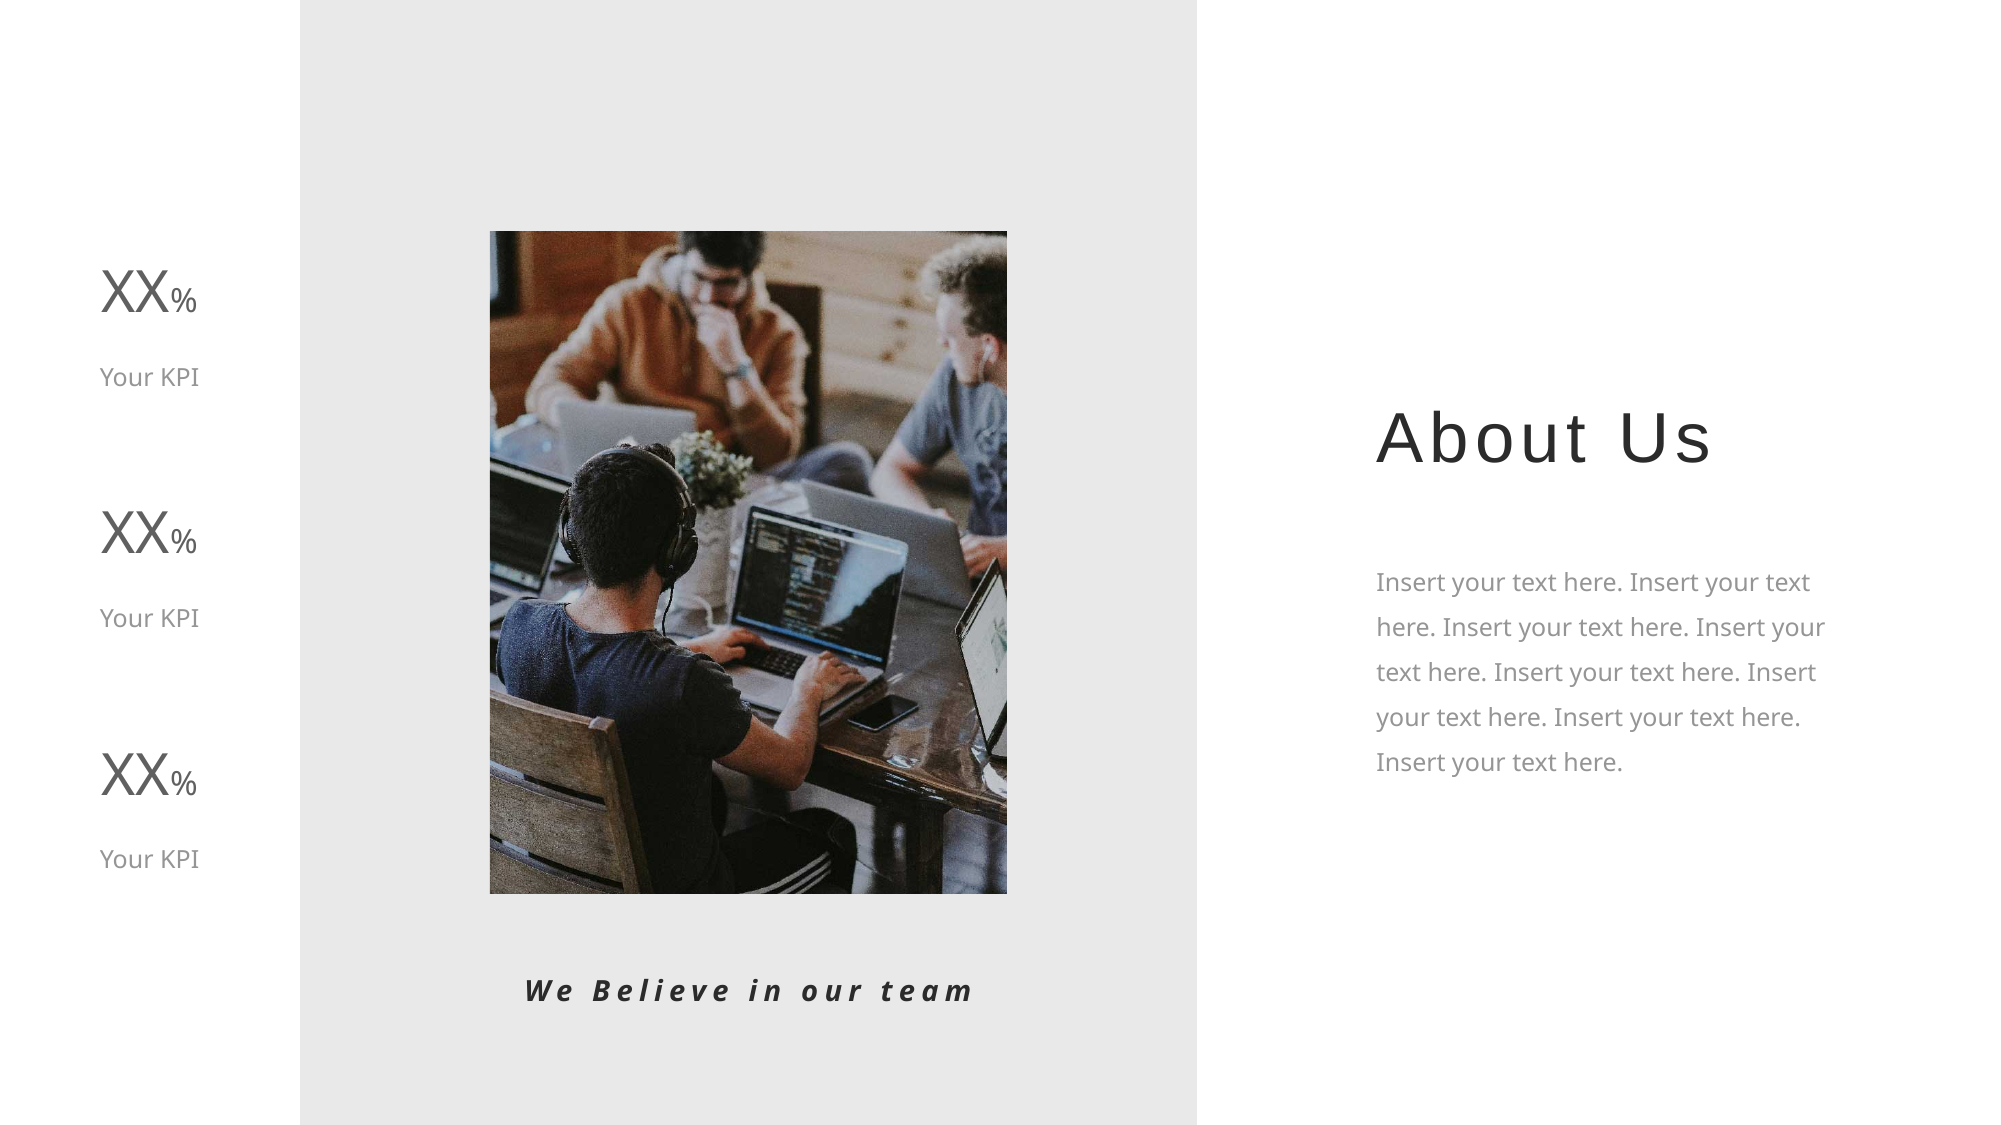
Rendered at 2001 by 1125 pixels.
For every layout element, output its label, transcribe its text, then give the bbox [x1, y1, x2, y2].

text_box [51, 487, 249, 637]
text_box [1361, 383, 1868, 782]
picture [489, 231, 1007, 894]
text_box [51, 729, 249, 878]
text_box We Believe in our team [489, 946, 1007, 1015]
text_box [51, 246, 249, 396]
